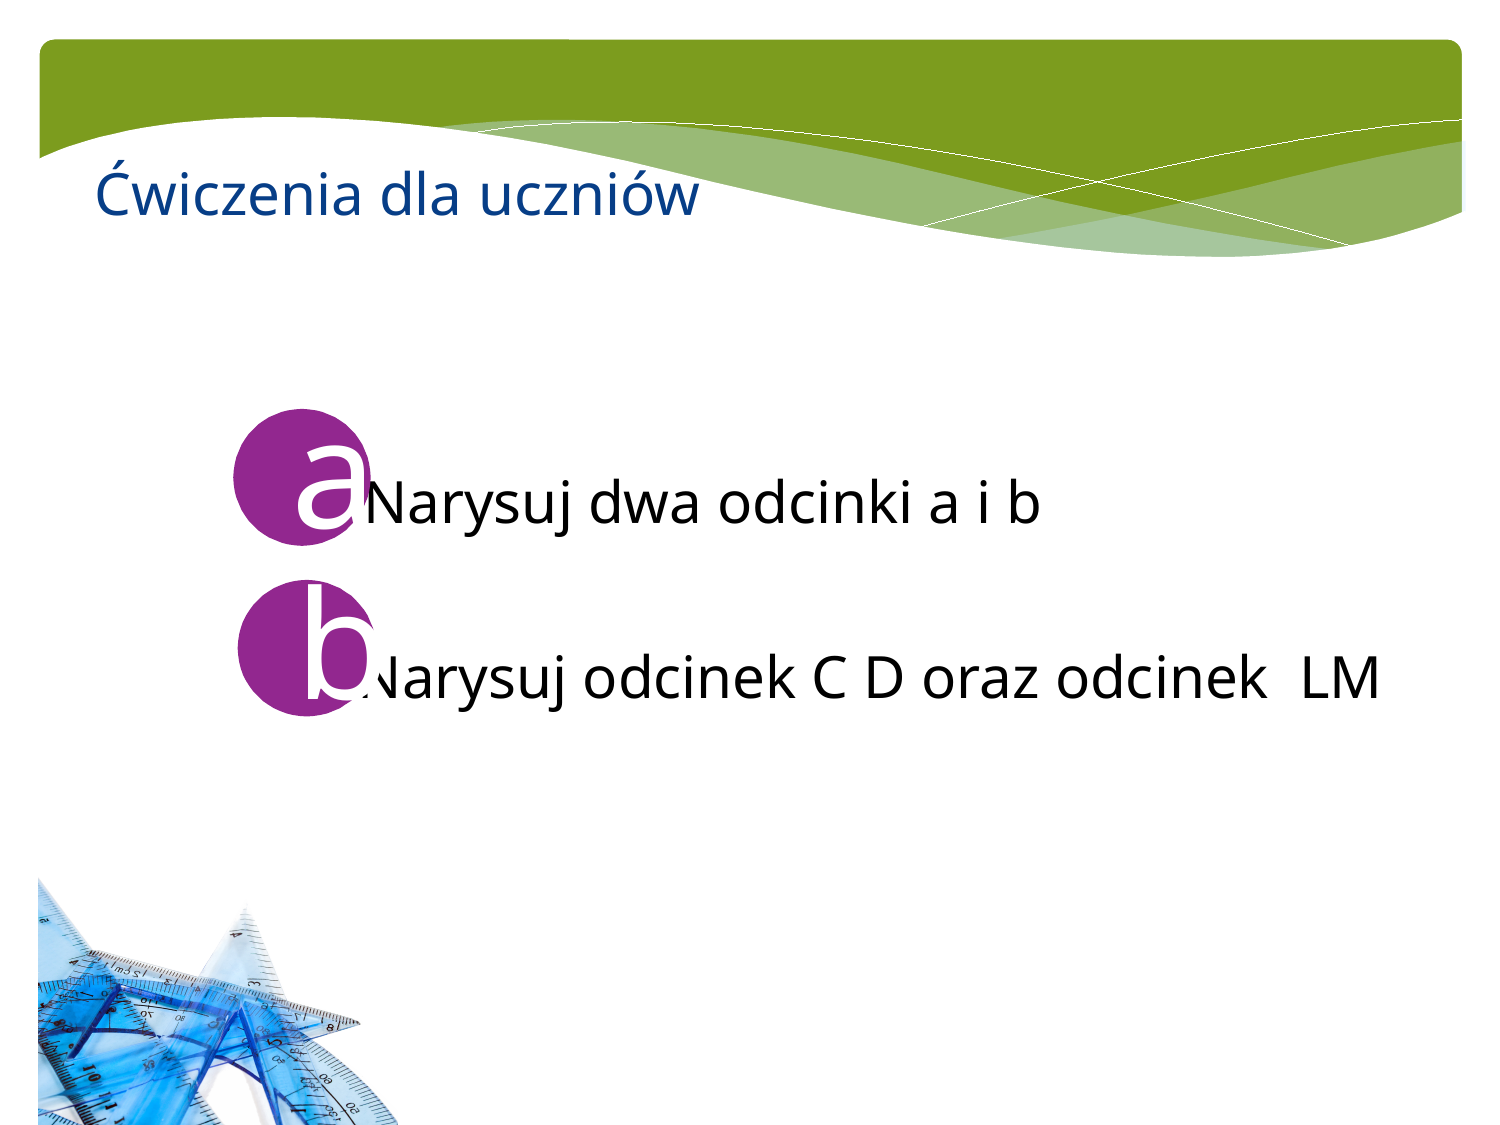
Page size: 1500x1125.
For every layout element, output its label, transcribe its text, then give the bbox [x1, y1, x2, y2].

picture [38, 876, 398, 1125]
text_box Narysuj dwa odcinki a i b [376, 457, 1074, 543]
picture [232, 402, 371, 568]
picture [237, 572, 384, 738]
text_box Narysuj odcinek C D oraz odcinek LM [389, 632, 1413, 718]
title Ćwiczenia dla uczniów [79, 149, 1380, 250]
